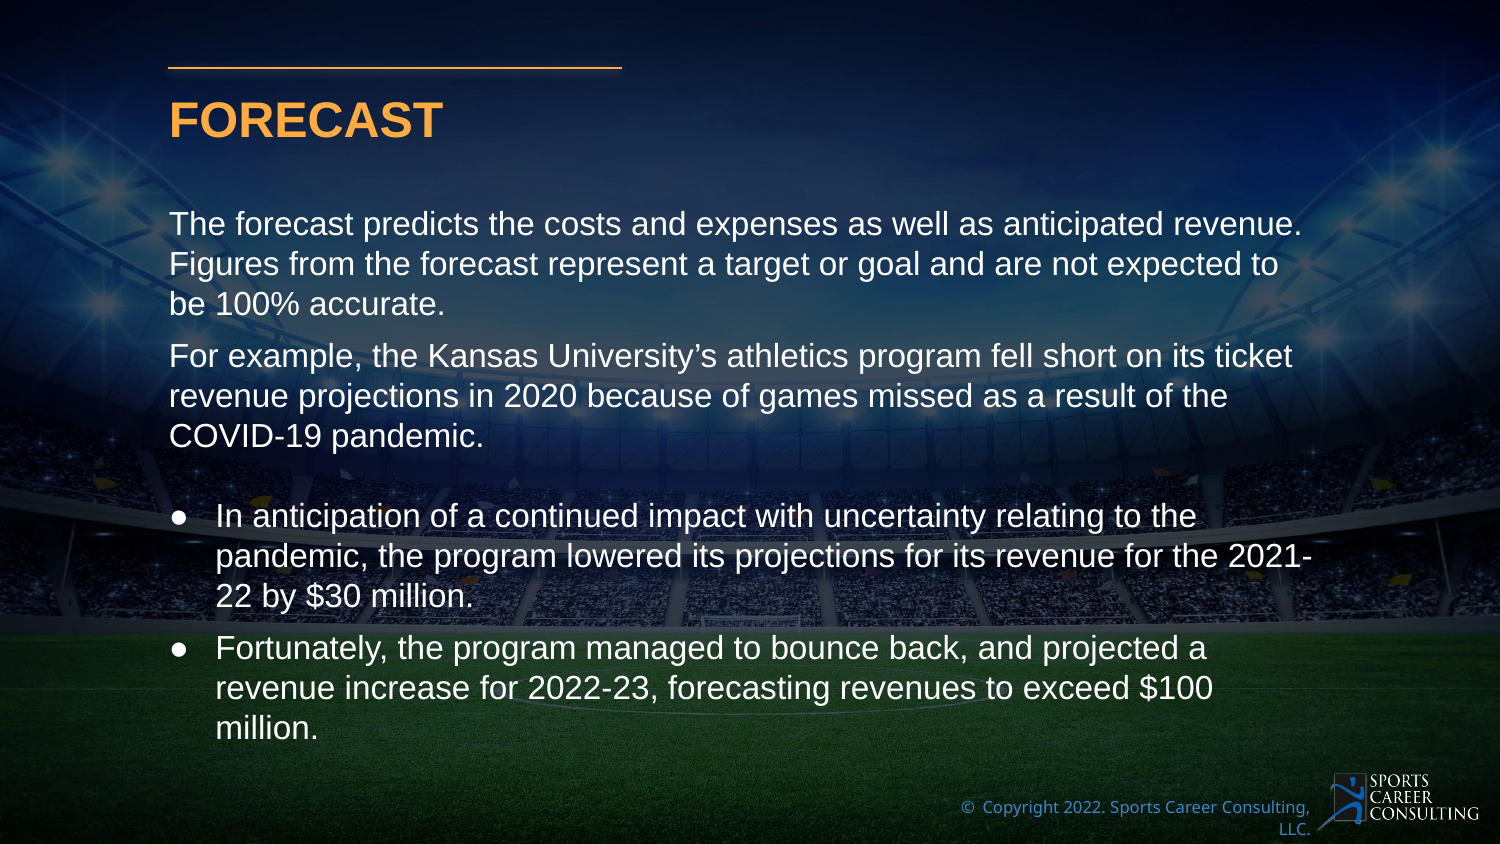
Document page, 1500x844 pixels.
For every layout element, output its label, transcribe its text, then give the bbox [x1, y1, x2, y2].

text_box © Copyright 2022. Sports Career Consulting, LLC. [914, 769, 1326, 844]
title FORECAST [153, 72, 1095, 187]
list The forecast predicts the costs and expenses as well as anticipated revenue. Figures from the forecast represent a target or goal and are not expected to be 100% accurate. For example, the Kansas University’s athletics program fell short on its ticket revenue projections in 2020 because of games missed as a result of the COVID-19 pandemic. ● In anticipation of a continued impact with uncertainty relating to the pandemic, the program lowered its projections for its revenue for the 2021-22 by $30 million. ● Fortunately, the program managed to bounce back, and projected a revenue increase for 2022-23, forecasting revenues to exceed $100 million. [153, 187, 1331, 703]
picture [0, 0, 1500, 844]
